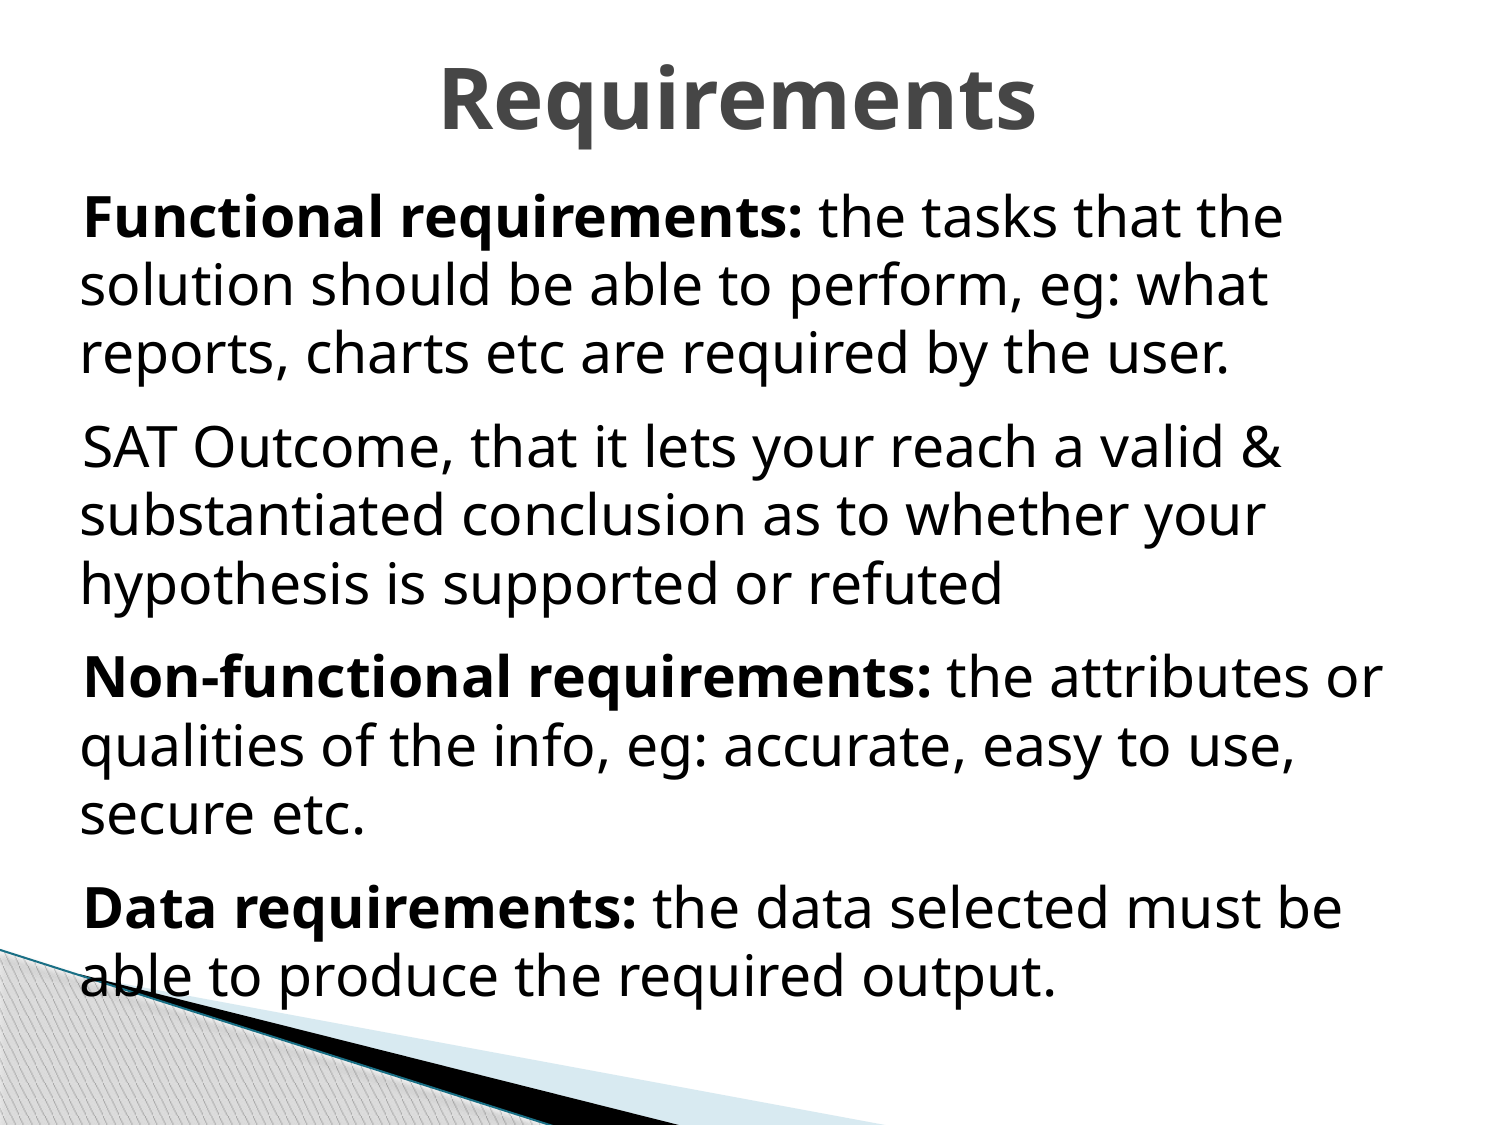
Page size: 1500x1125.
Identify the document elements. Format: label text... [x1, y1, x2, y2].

title Requirements [100, 19, 1376, 173]
list Functional requirements: the tasks that the solution should be able to perform, eg: what reports, charts etc are required by the user. SAT Outcome, that it lets your reach a valid & substantiated conclusion as to whether your hypothesis is supported or refuted Non-functional requirements: the attributes or qualities of the info, eg: accurate, easy to use, secure etc. Data requirements: the data selected must be able to produce the required output. [64, 172, 1447, 1024]
